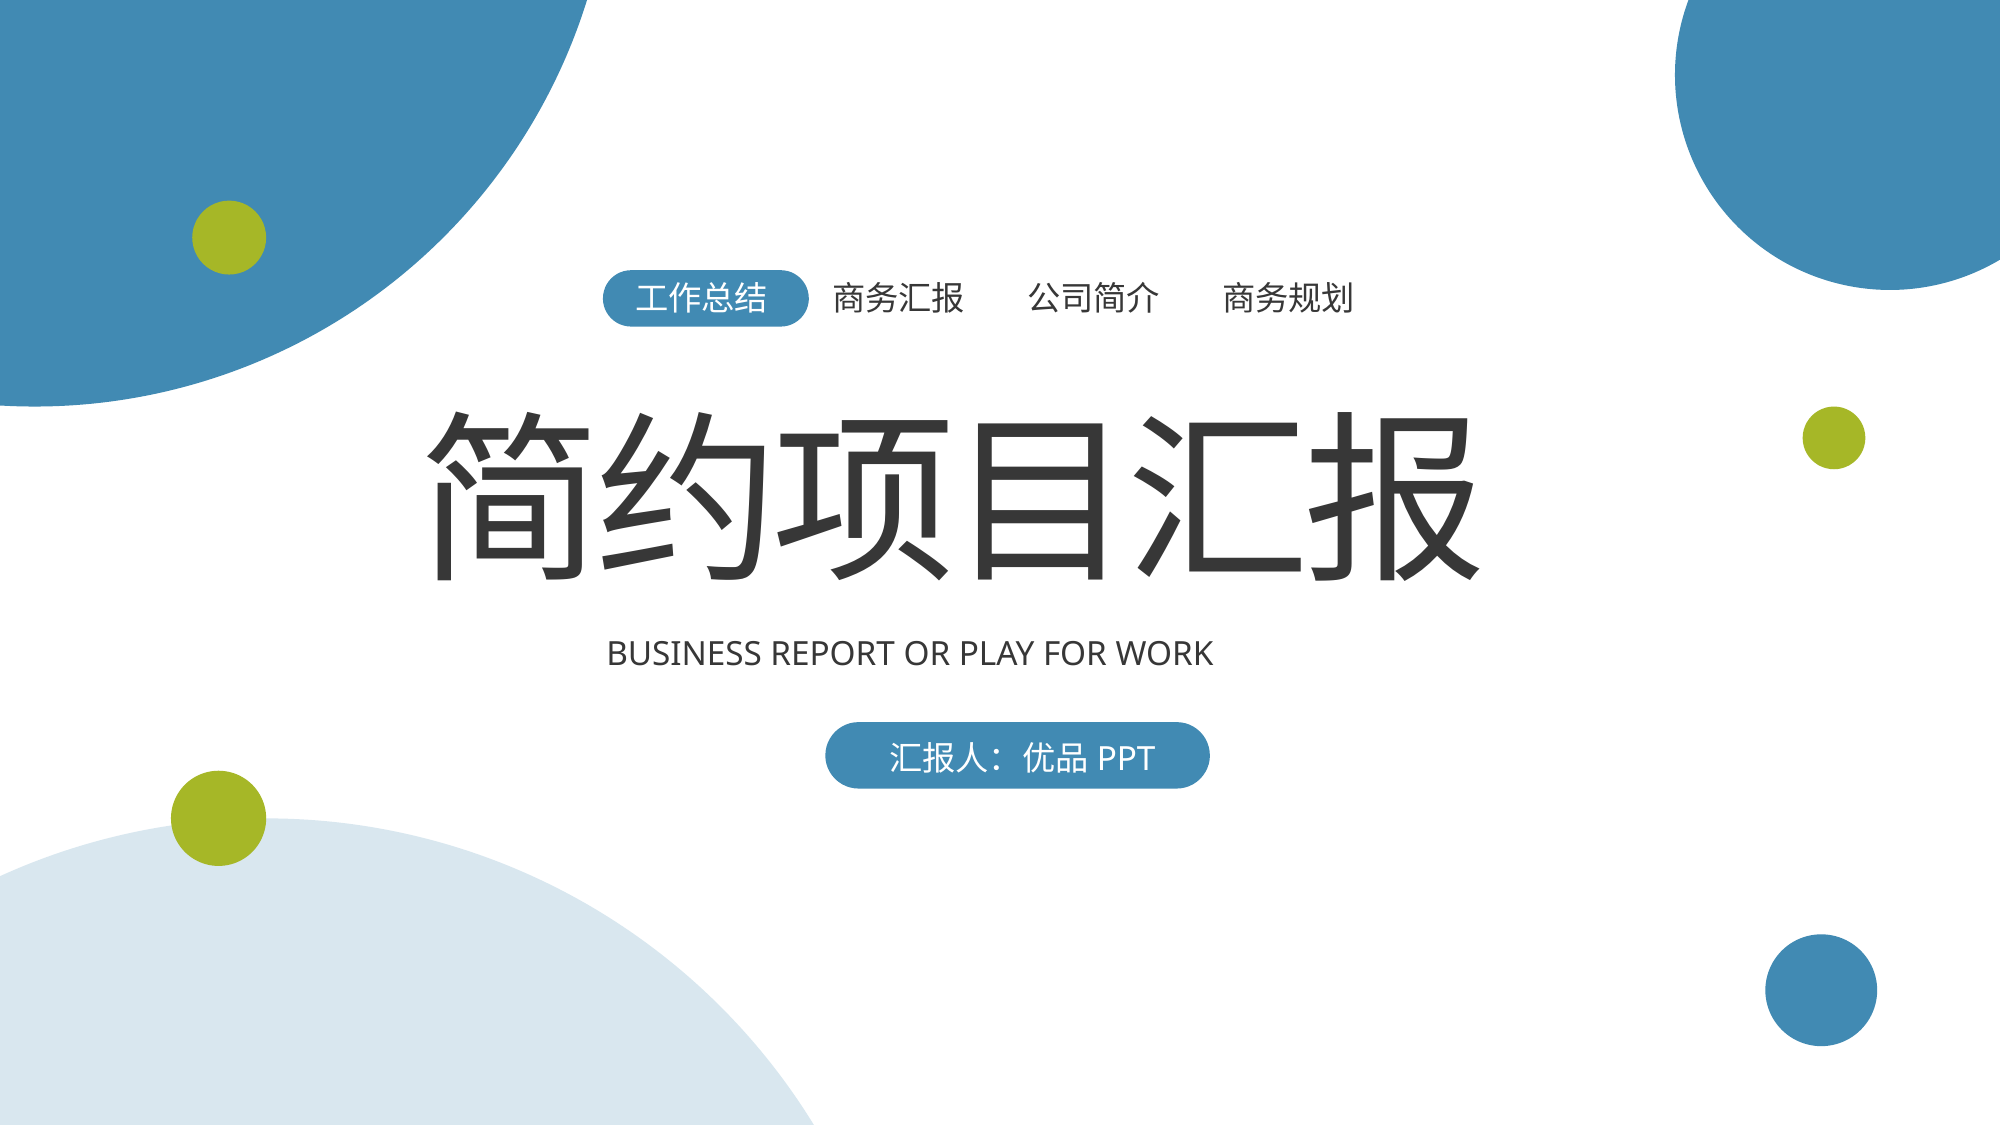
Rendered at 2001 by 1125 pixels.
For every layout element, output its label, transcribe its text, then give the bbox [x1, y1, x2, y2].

text_box BUSINESS REPORT OR PLAY FOR WORK [591, 624, 1392, 679]
text_box [824, 721, 1212, 790]
text_box [601, 277, 611, 320]
text_box [0, 0, 589, 408]
text_box [1764, 933, 1879, 1048]
text_box [0, 817, 816, 1125]
text_box 简约项目汇报 [403, 375, 1605, 611]
text_box [1673, 0, 2000, 291]
text_box 商务规划 [1198, 270, 1379, 325]
text_box [169, 769, 268, 867]
text_box 汇报人：优品PPT [874, 729, 1184, 785]
text_box [191, 199, 268, 276]
text_box 商务汇报 [808, 270, 989, 325]
text_box [1801, 405, 1867, 471]
text_box [619, 271, 808, 328]
text_box 工作总结 [611, 270, 792, 325]
text_box 公司简介 [1003, 270, 1184, 325]
